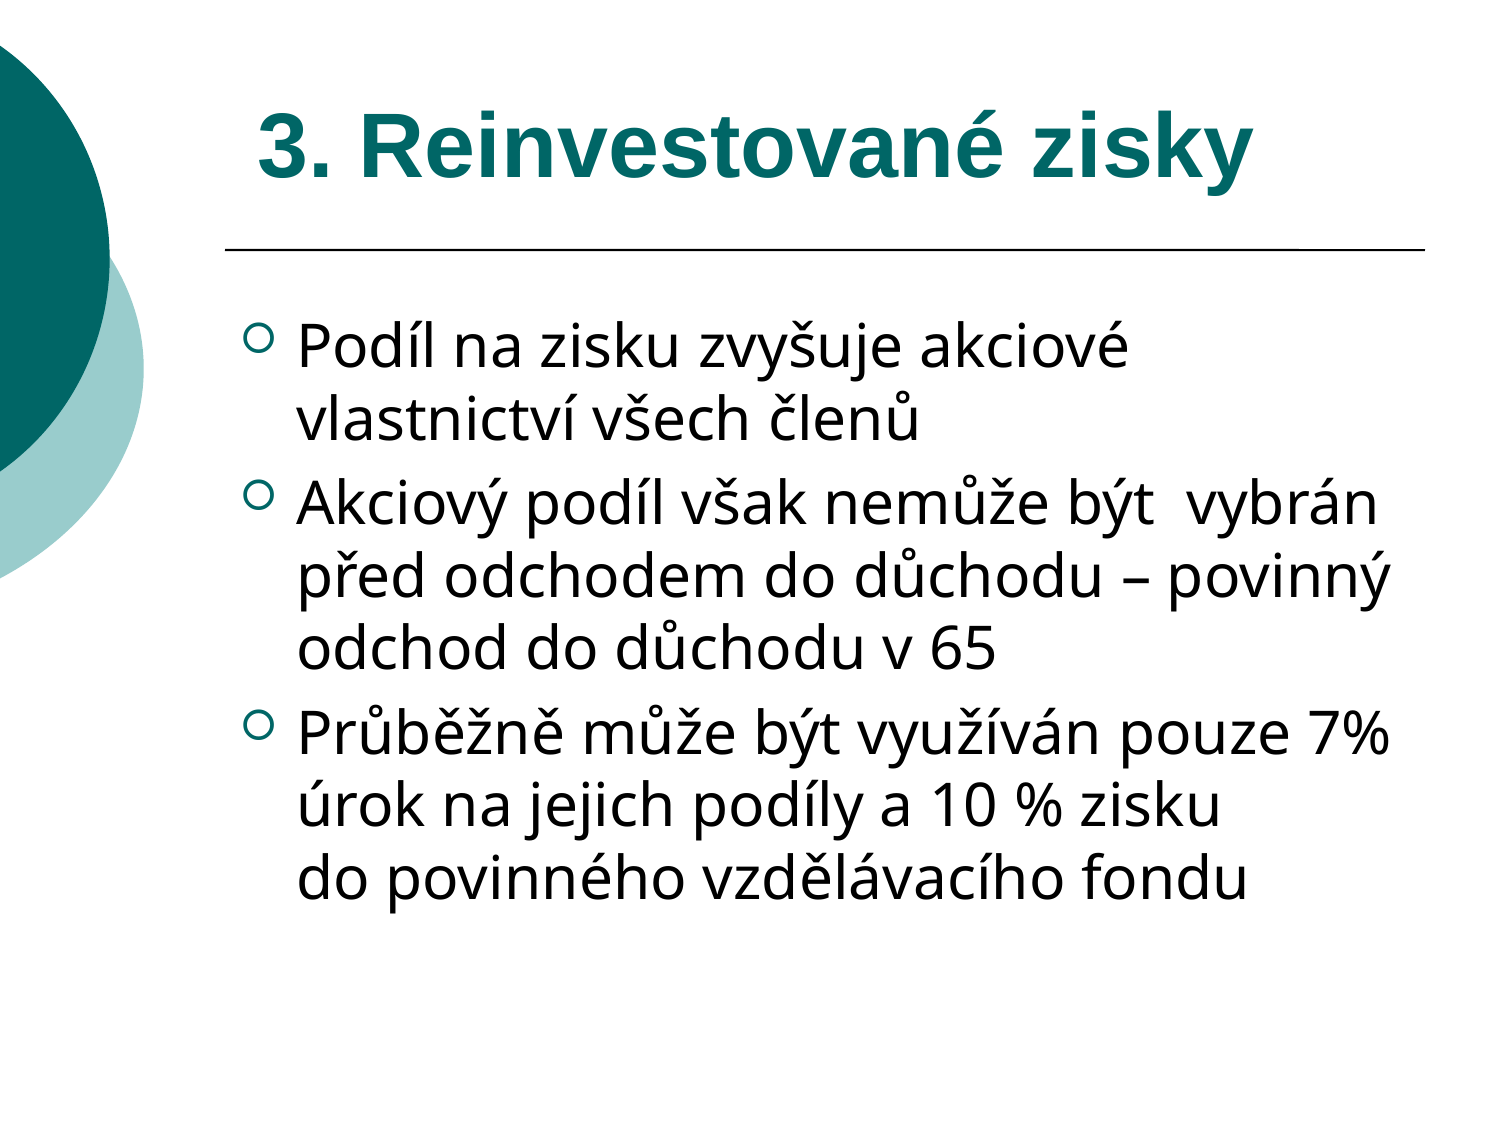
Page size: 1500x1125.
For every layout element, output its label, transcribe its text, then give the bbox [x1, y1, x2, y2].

list Podíl na zisku zvyšuje akciové vlastnictví všech členů Akciový podíl však nemůže být vybrán před odchodem do důchodu – povinný odchod do důchodu v 65 Průběžně může být využíván pouze 7% úrok na jejich podíly a 10 % zisku do povinného vzdělávacího fondu [224, 299, 1425, 975]
title 3. Reinvestované zisky [242, 125, 1442, 313]
